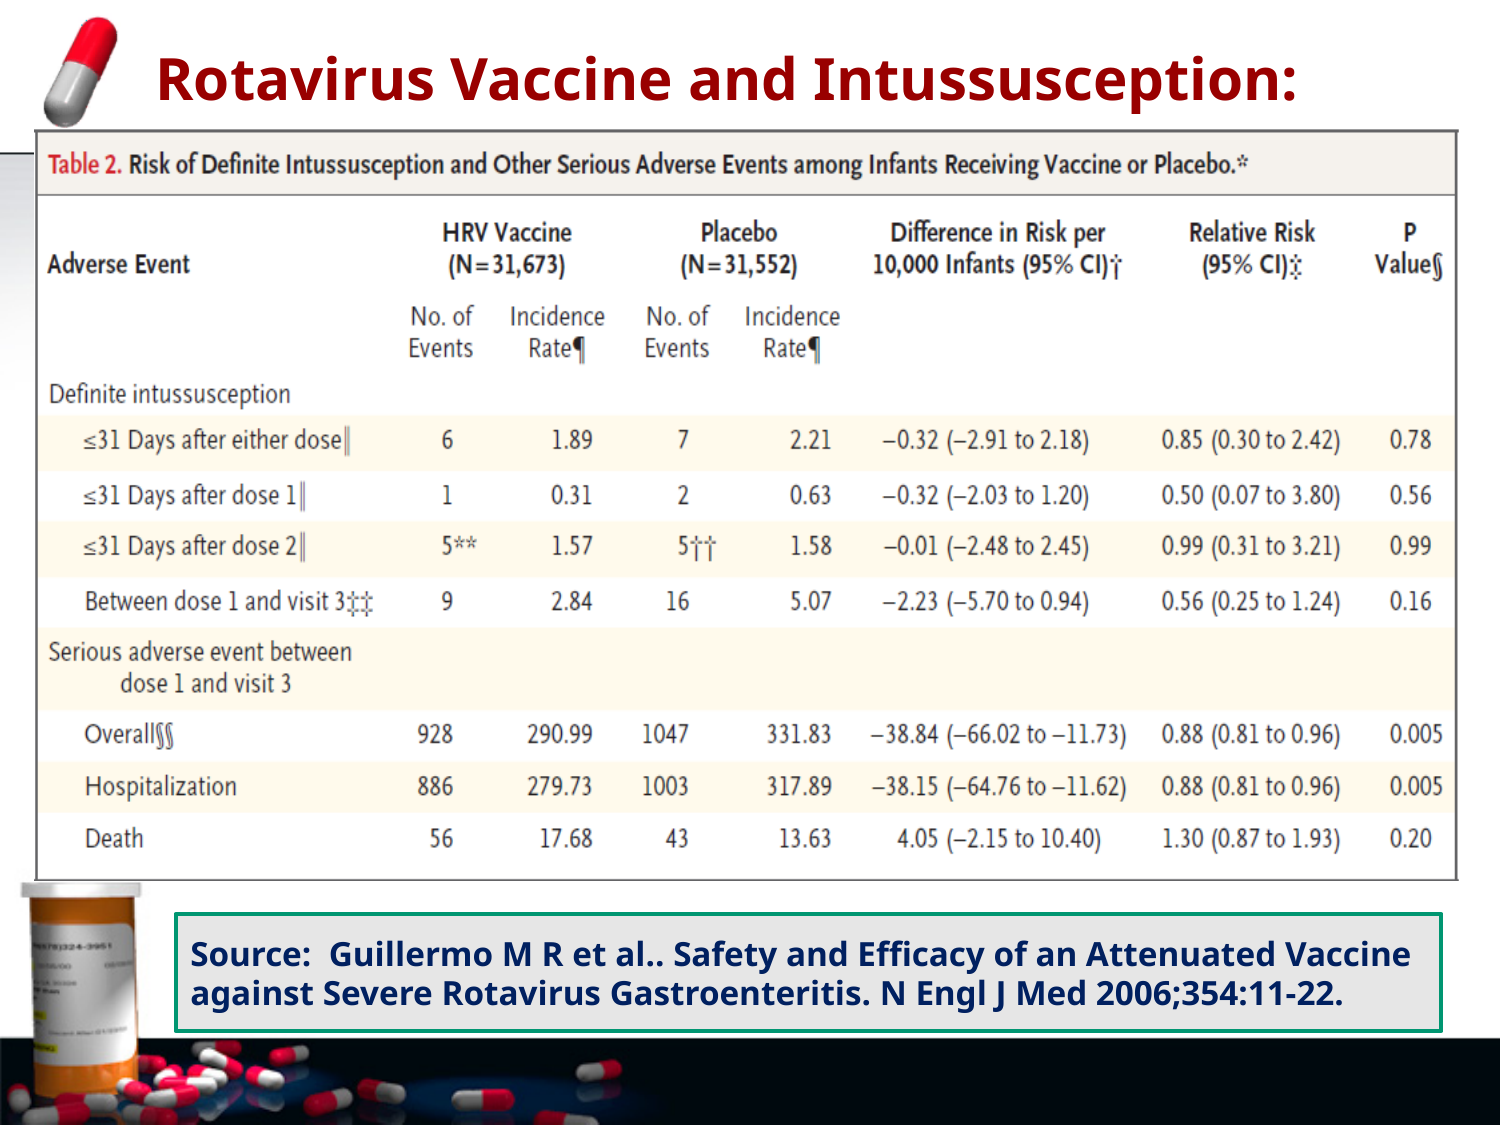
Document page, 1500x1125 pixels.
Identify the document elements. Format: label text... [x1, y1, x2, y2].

text_box Source: Guillermo M R et al.. Safety and Efficacy of an Attenuated Vaccine against Severe Rotavirus Gastroenteritis. N Engl J Med 2006;354:11-22. [174, 912, 1443, 1033]
picture [0, 0, 1500, 1125]
title Rotavirus Vaccine and Intussusception: [140, 0, 1391, 127]
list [33, 128, 1467, 882]
